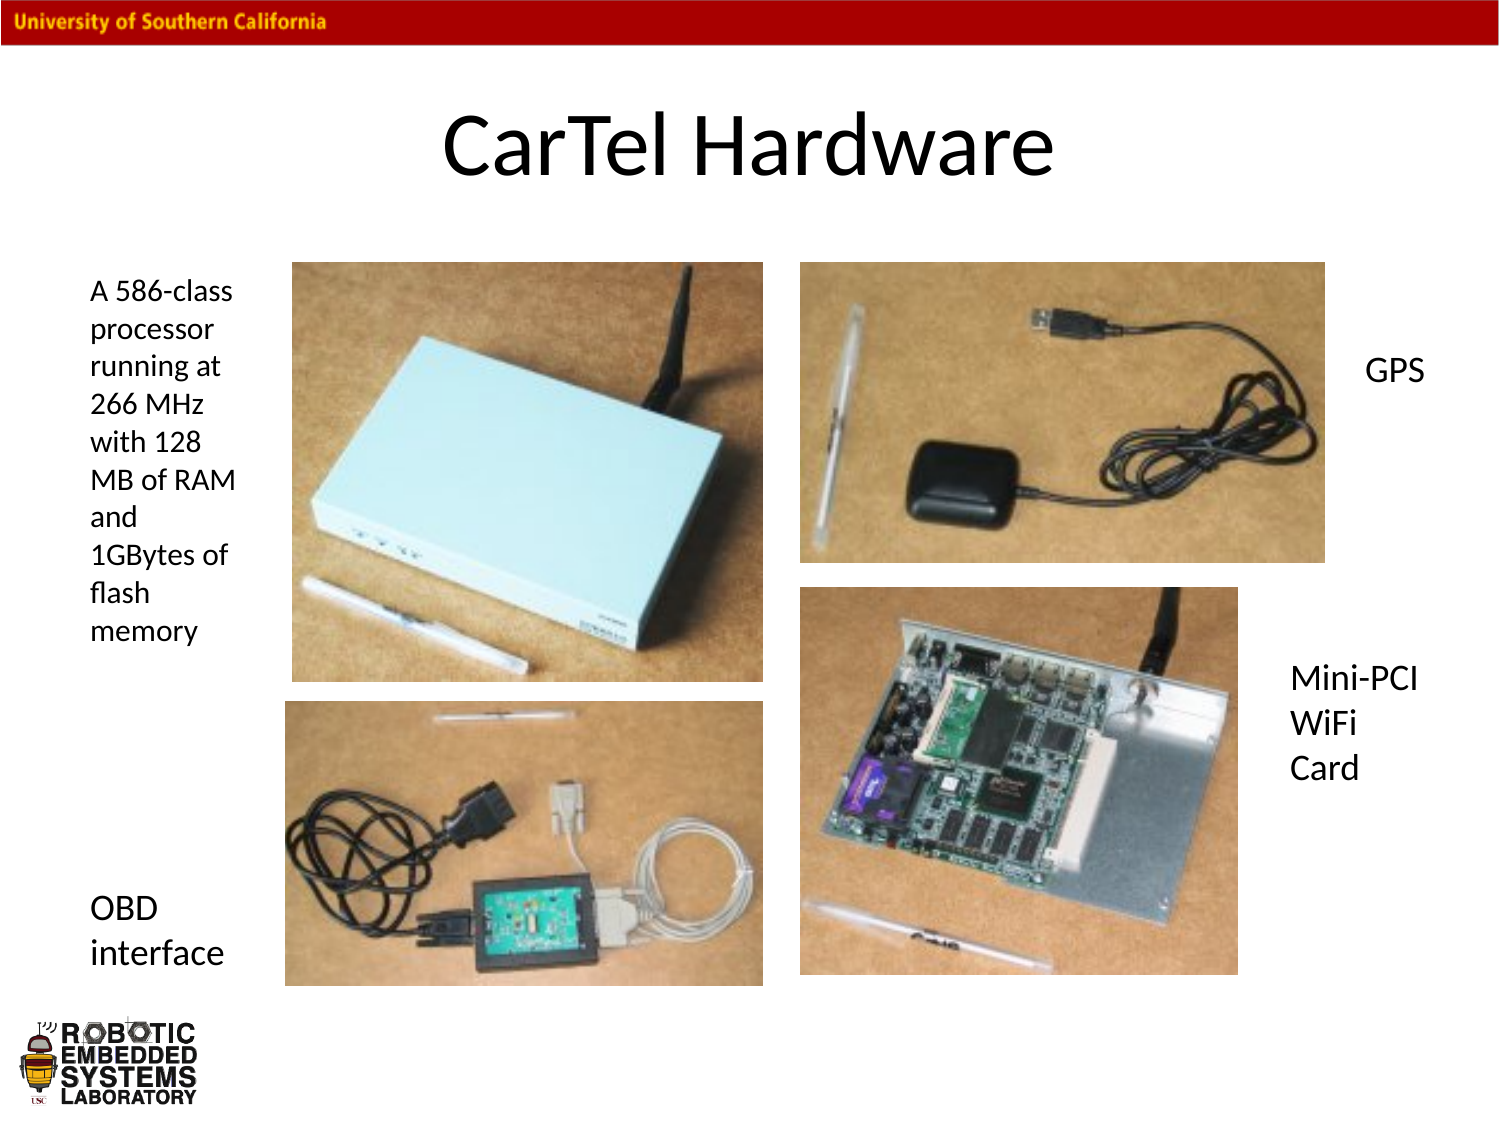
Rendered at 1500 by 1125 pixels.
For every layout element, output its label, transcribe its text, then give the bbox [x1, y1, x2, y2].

picture [0, 1004, 214, 1125]
picture [1, 0, 1500, 51]
picture [799, 587, 1238, 975]
list A 586-class processor running at 266 MHz with 128 MB of RAM and 1GBytes of flash memory [75, 262, 263, 682]
picture [285, 701, 763, 986]
text_box GPS [1349, 337, 1500, 450]
text_box Mini-PCI WiFi Card [1275, 645, 1450, 800]
title CarTel Hardware [75, 45, 1425, 233]
text_box OBD interface [75, 875, 263, 988]
picture [799, 262, 1326, 563]
picture [292, 262, 763, 682]
